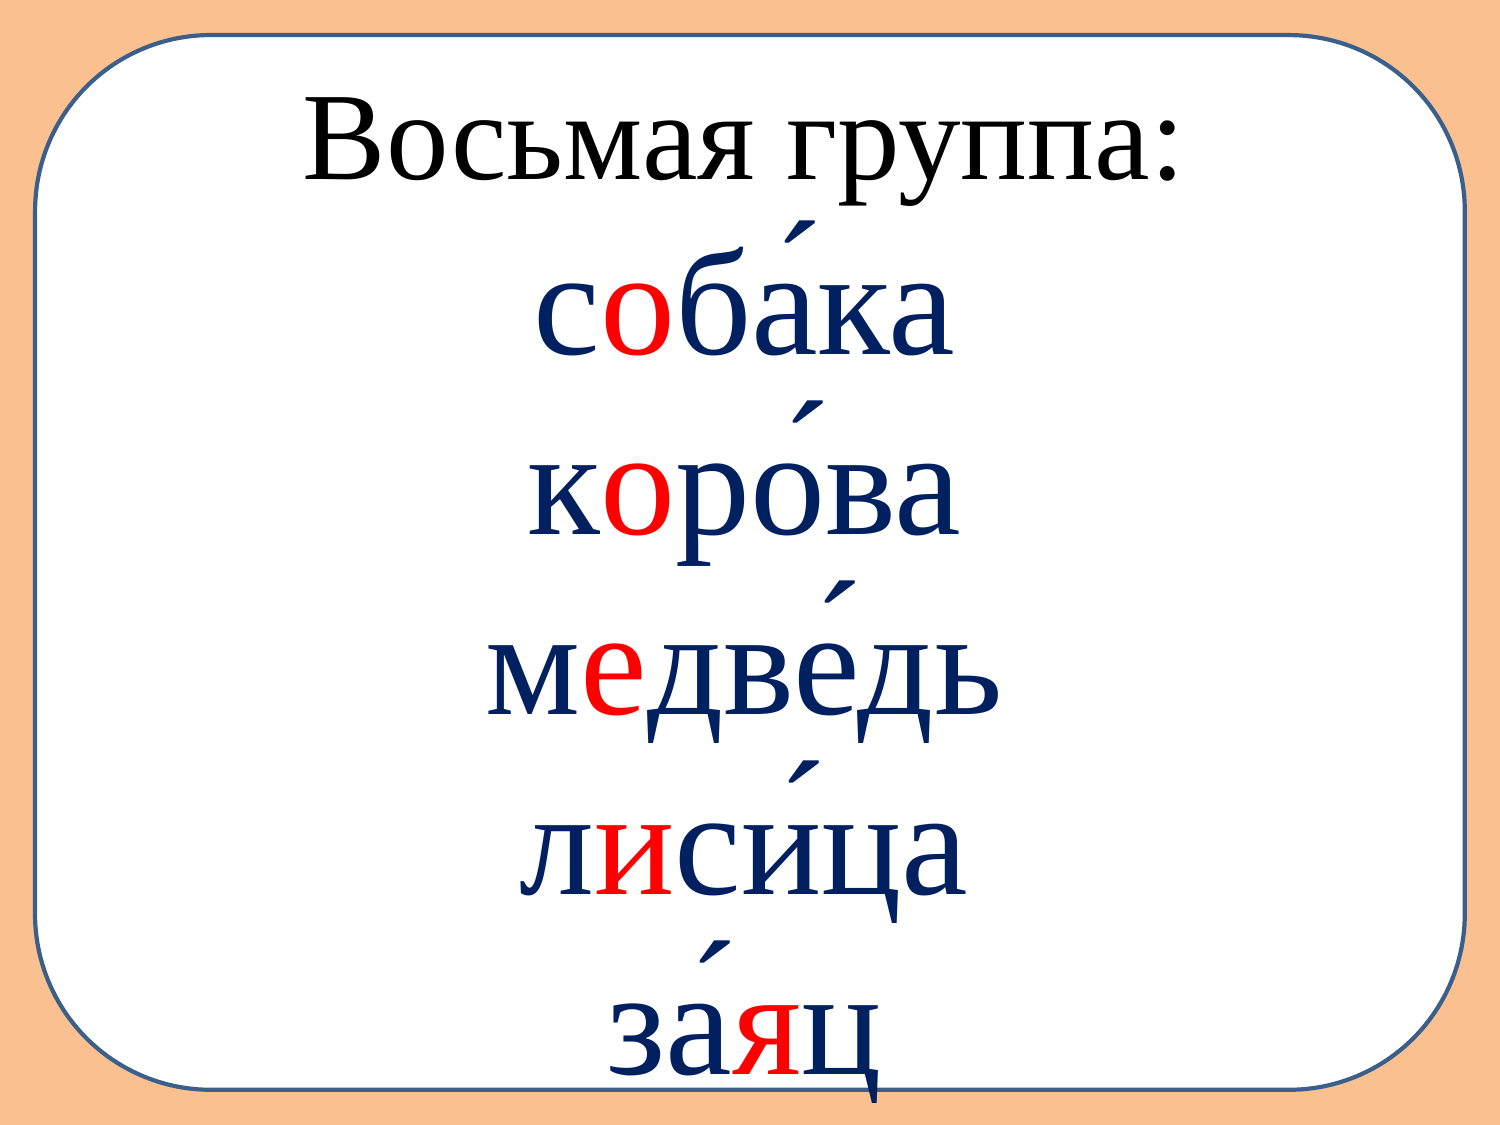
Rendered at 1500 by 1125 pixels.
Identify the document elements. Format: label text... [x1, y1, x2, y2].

text_box [1430, 102, 1467, 1023]
text_box [32, 119, 58, 1006]
text_box Восьмая группа: соба́ка коро́ва медве́дь лиси́ца за́яц [58, 46, 1430, 1112]
text_box [144, 32, 1356, 46]
